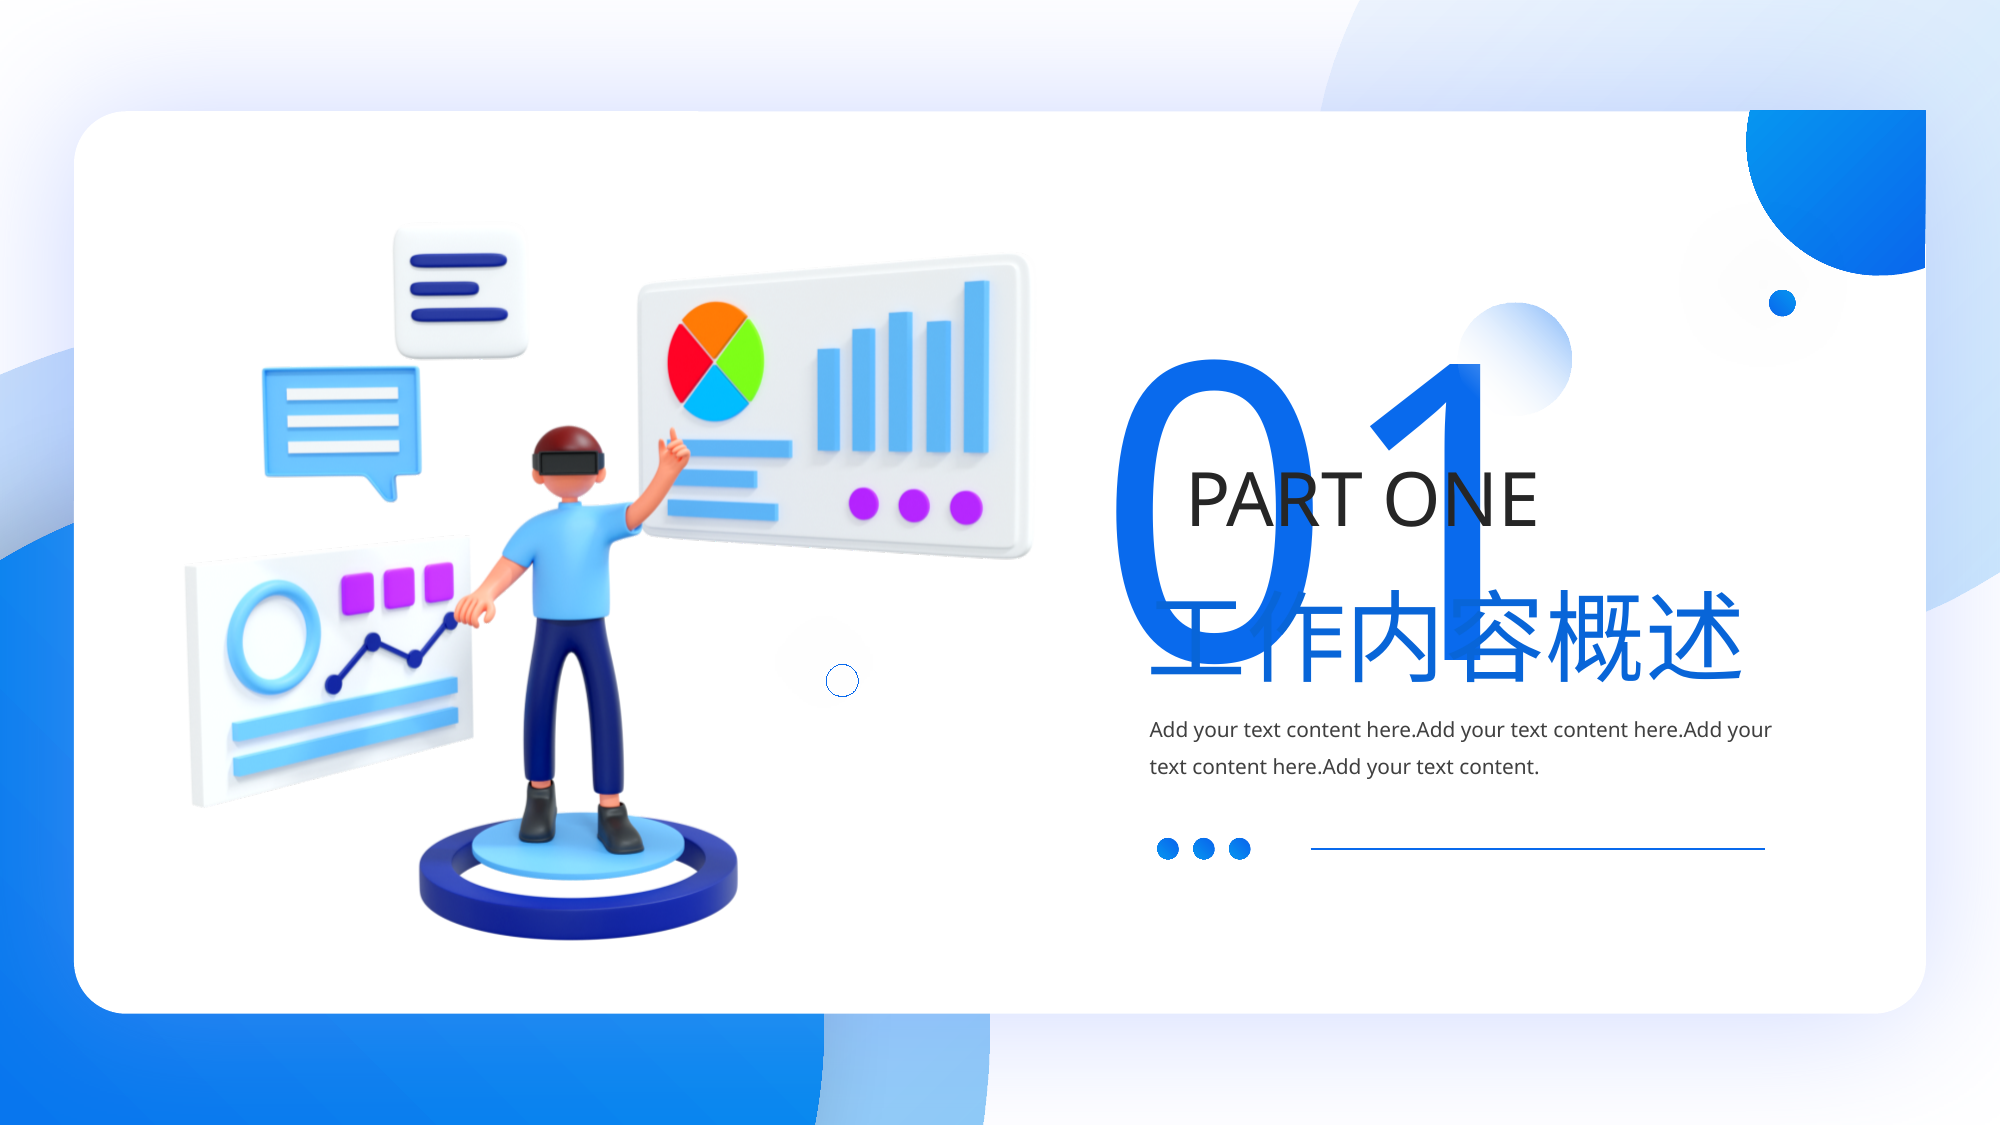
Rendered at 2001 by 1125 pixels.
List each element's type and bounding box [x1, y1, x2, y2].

text_box [0, 0, 2000, 1125]
